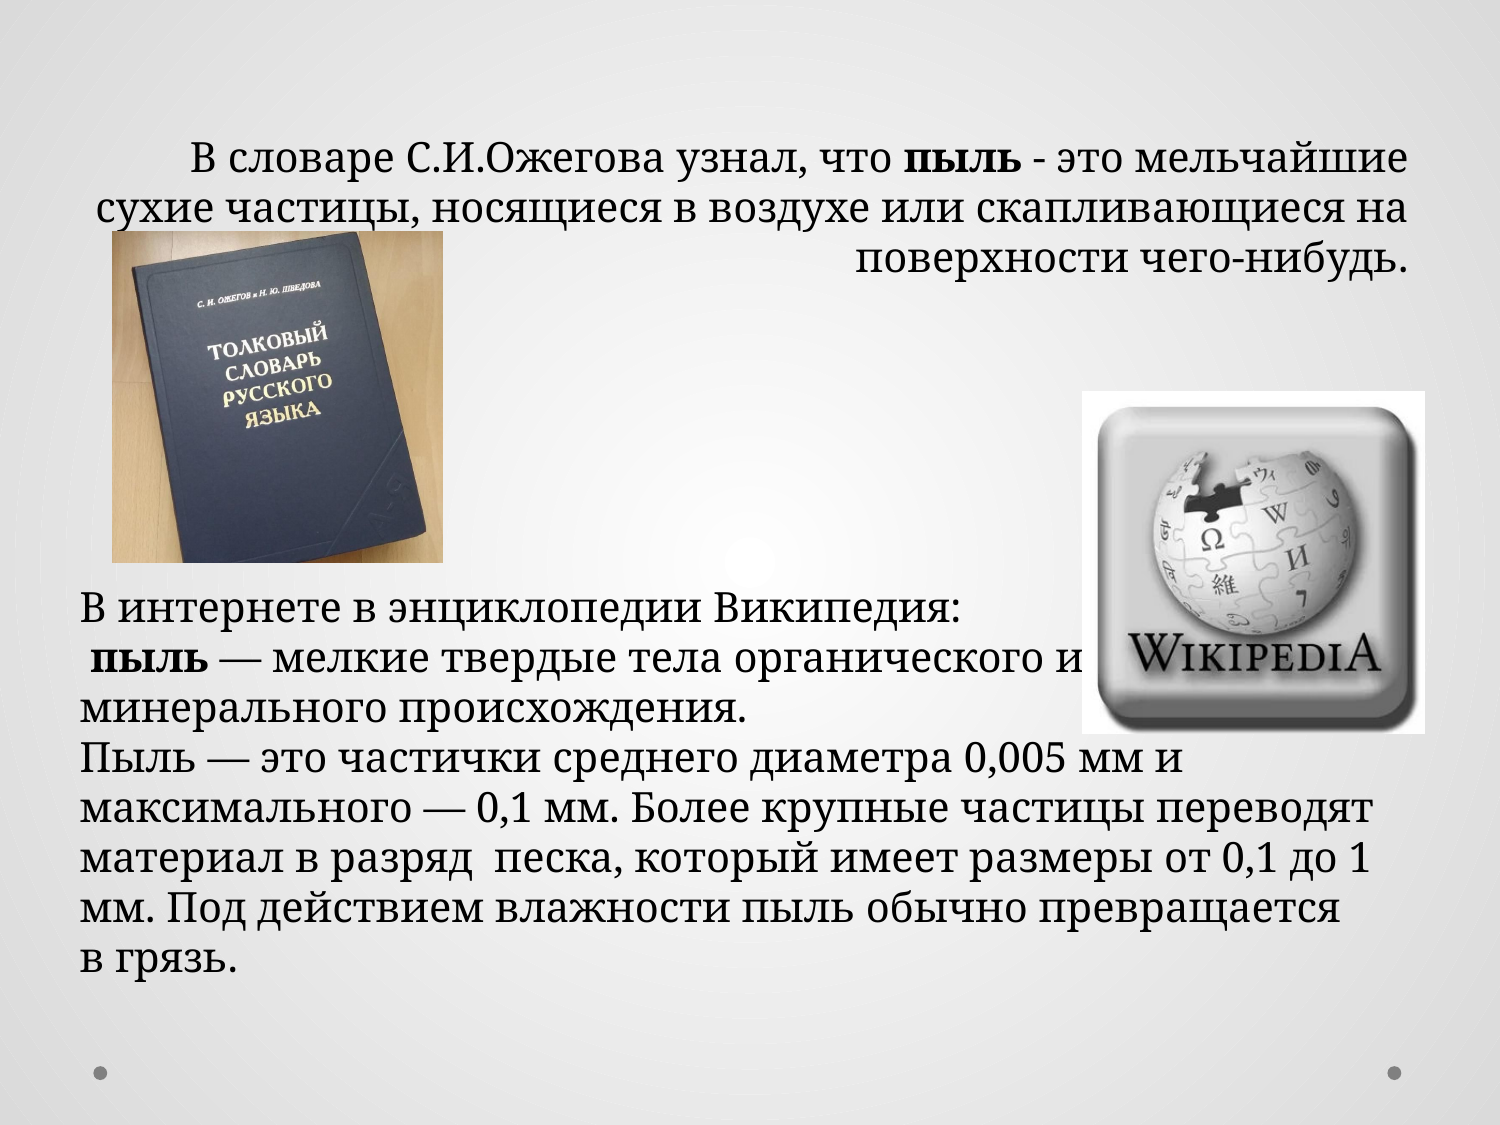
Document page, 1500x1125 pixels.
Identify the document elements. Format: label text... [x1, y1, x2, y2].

picture [111, 231, 444, 563]
picture [1082, 390, 1426, 735]
text_box В словаре С.И.Ожегова узнал, что пыль - это мельчайшие сухие частицы, носящиеся в воздухе или скапливающиеся на поверхности чего-нибудь. В интернете в энциклопедии Википедия: пыль — мелкие твердые тела органического или минерального происхождения. Пыль — это частички среднего диаметра 0,005 мм и максимального — 0,1 мм. Более крупные частицы переводят материал в разряд песка, который имеет размеры от 0,1 до 1 мм. Под действием влажности пыль обычно превращается в грязь. [64, 78, 1424, 989]
